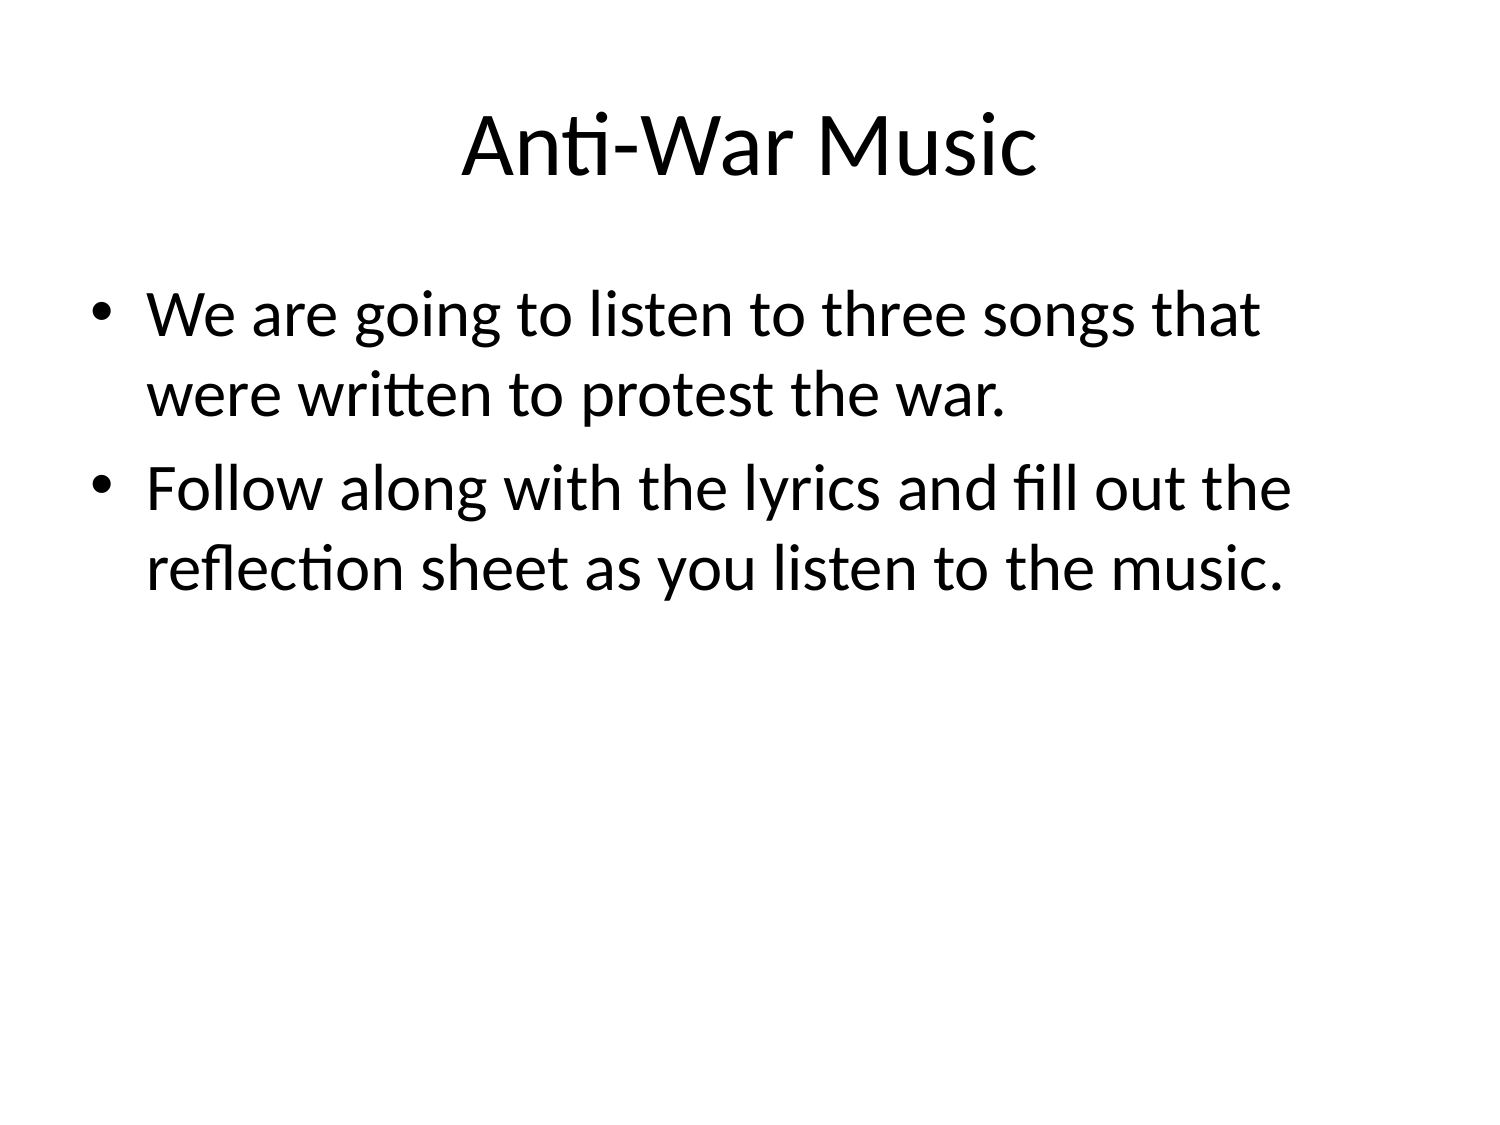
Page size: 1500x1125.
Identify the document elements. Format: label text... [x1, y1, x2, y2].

list We are going to listen to three songs that were written to protest the war. Follow along with the lyrics and fill out the reflection sheet as you listen to the music. [75, 262, 1425, 1005]
title Anti-War Music [75, 45, 1425, 233]
